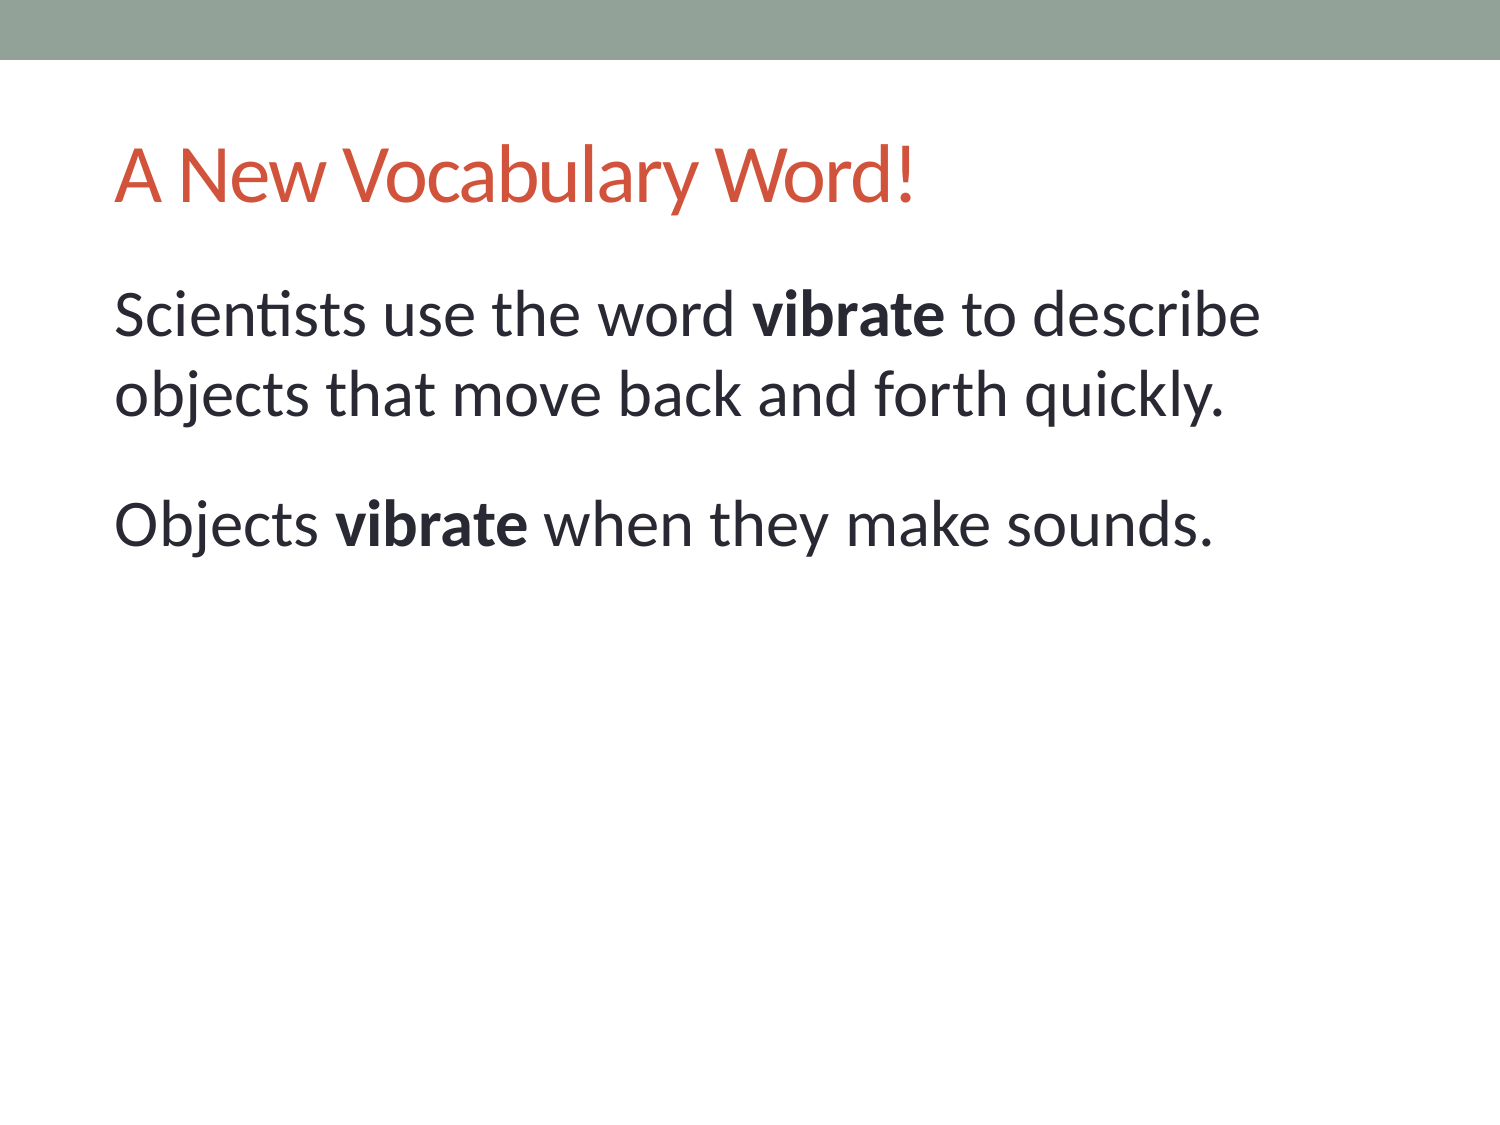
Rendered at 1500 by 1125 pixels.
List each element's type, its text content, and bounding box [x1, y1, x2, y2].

list Scientists use the word vibrate to describe objects that move back and forth quickly. Objects vibrate when they make sounds. [99, 262, 1425, 1063]
title A New Vocabulary Word! [99, 87, 1425, 250]
